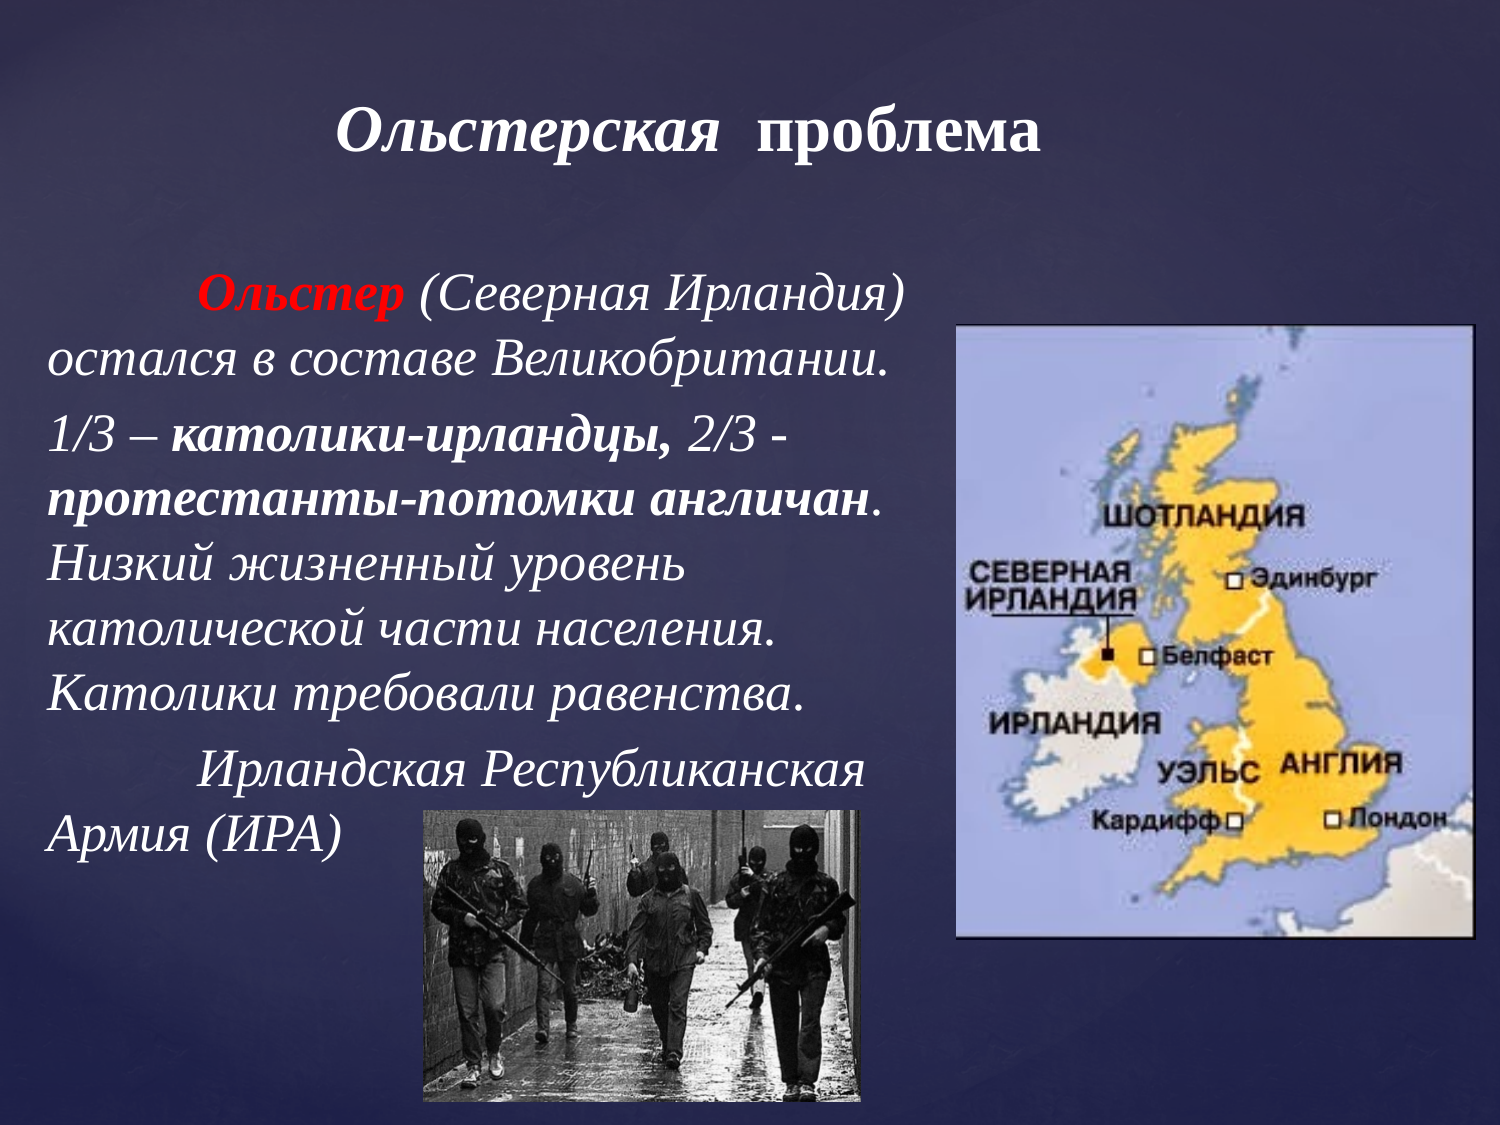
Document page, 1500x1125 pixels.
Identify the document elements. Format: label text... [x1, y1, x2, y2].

list Ольстер (Северная Ирландия) остался в составе Великобритании. 1/3 – католики-ирландцы, 2/3 - протестанты-потомки англичан. Низкий жизненный уровень католической части населения. Католики требовали равенства. Ирландская Республиканская Армия (ИРА) [29, 219, 1006, 1083]
picture [955, 324, 1476, 940]
picture [423, 810, 862, 1103]
title Ольстерская проблема [76, 66, 1302, 173]
